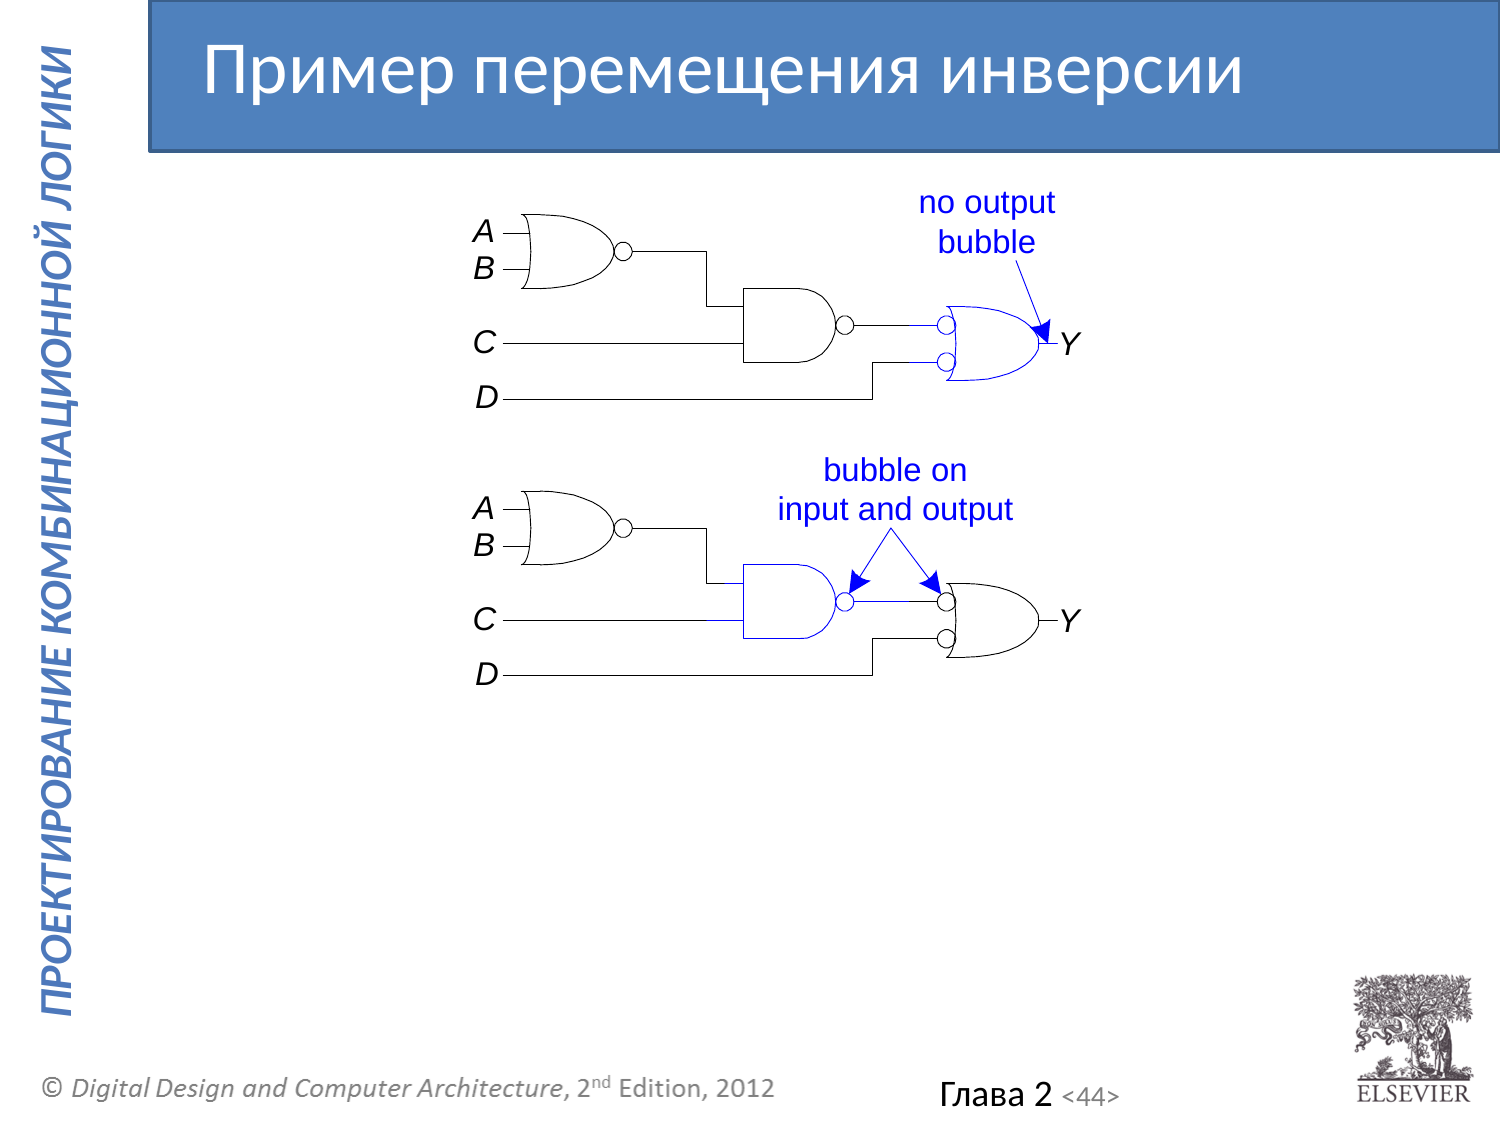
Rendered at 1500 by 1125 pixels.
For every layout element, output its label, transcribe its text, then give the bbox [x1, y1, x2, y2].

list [387, 174, 1110, 1051]
text_box Пример перемещения инверсии [187, 11, 1488, 116]
picture [0, 0, 1500, 1125]
